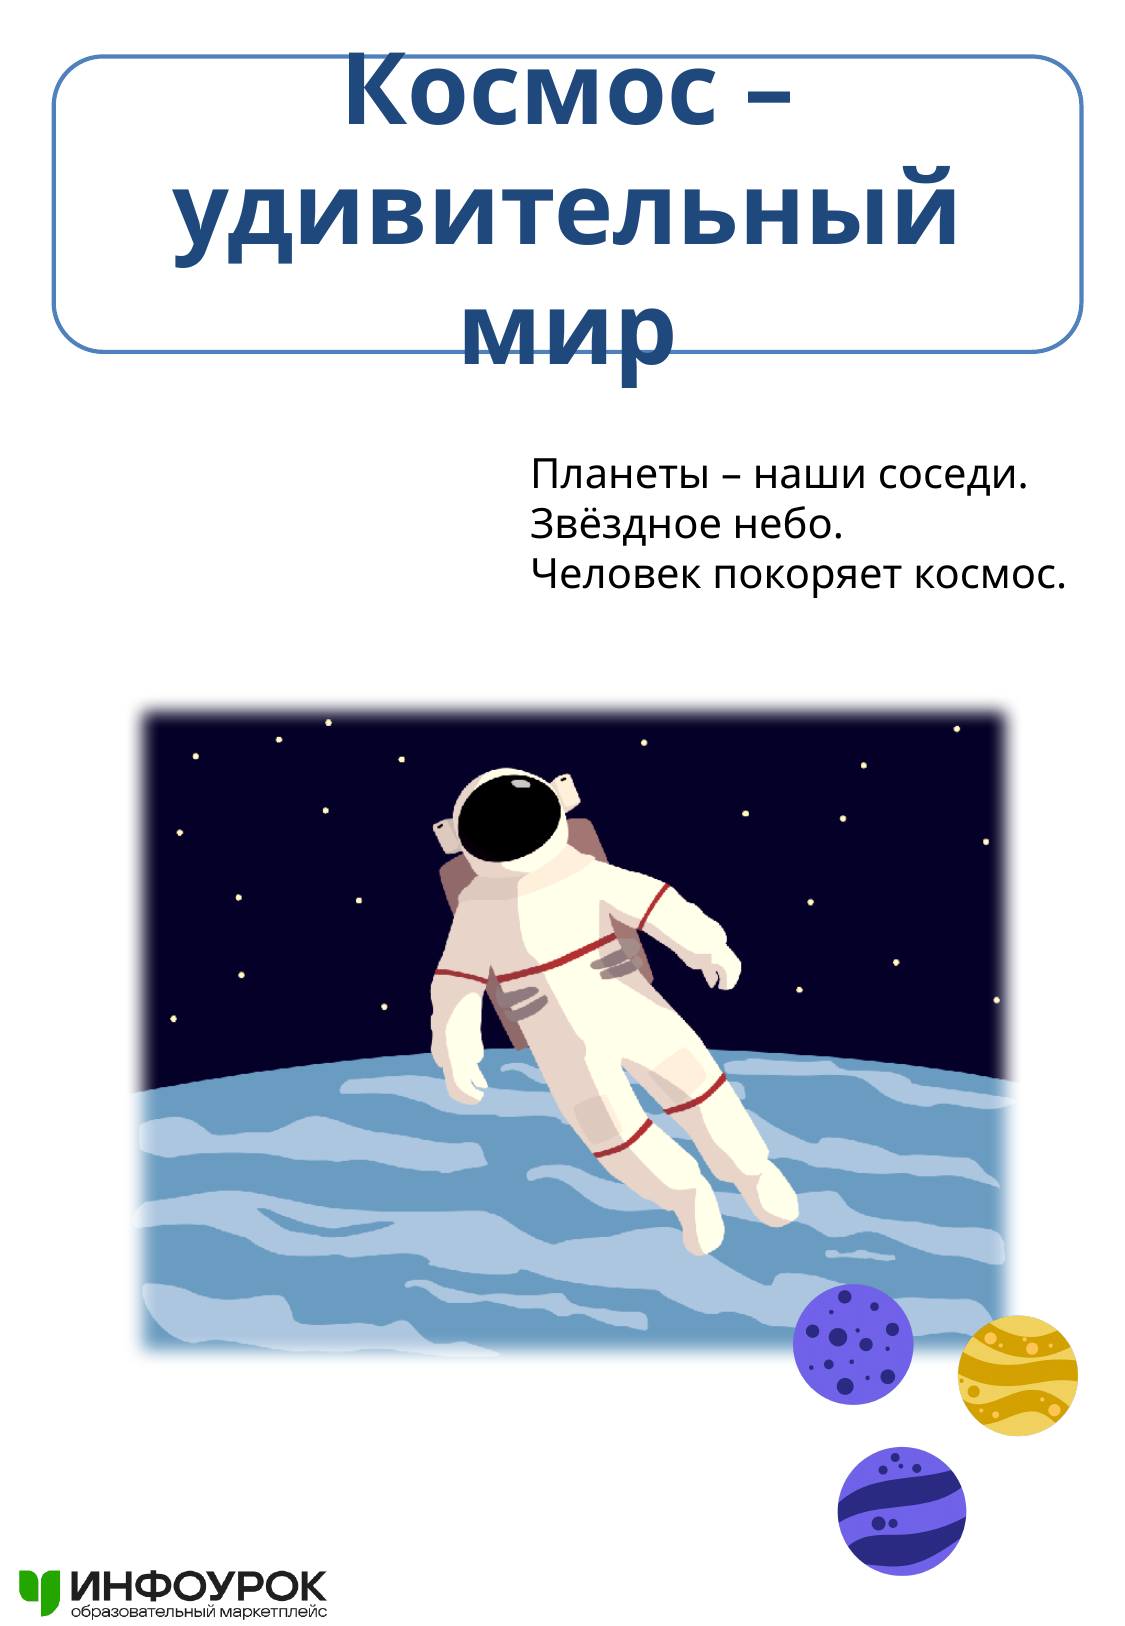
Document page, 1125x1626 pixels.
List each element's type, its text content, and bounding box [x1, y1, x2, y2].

picture [125, 694, 1078, 1576]
picture [18, 1570, 327, 1621]
text_box Космос – удивительный мир [51, 54, 1084, 354]
text_box Планеты – наши соседи. Звёздное небо. Человек покоряет космос. [515, 439, 1125, 605]
